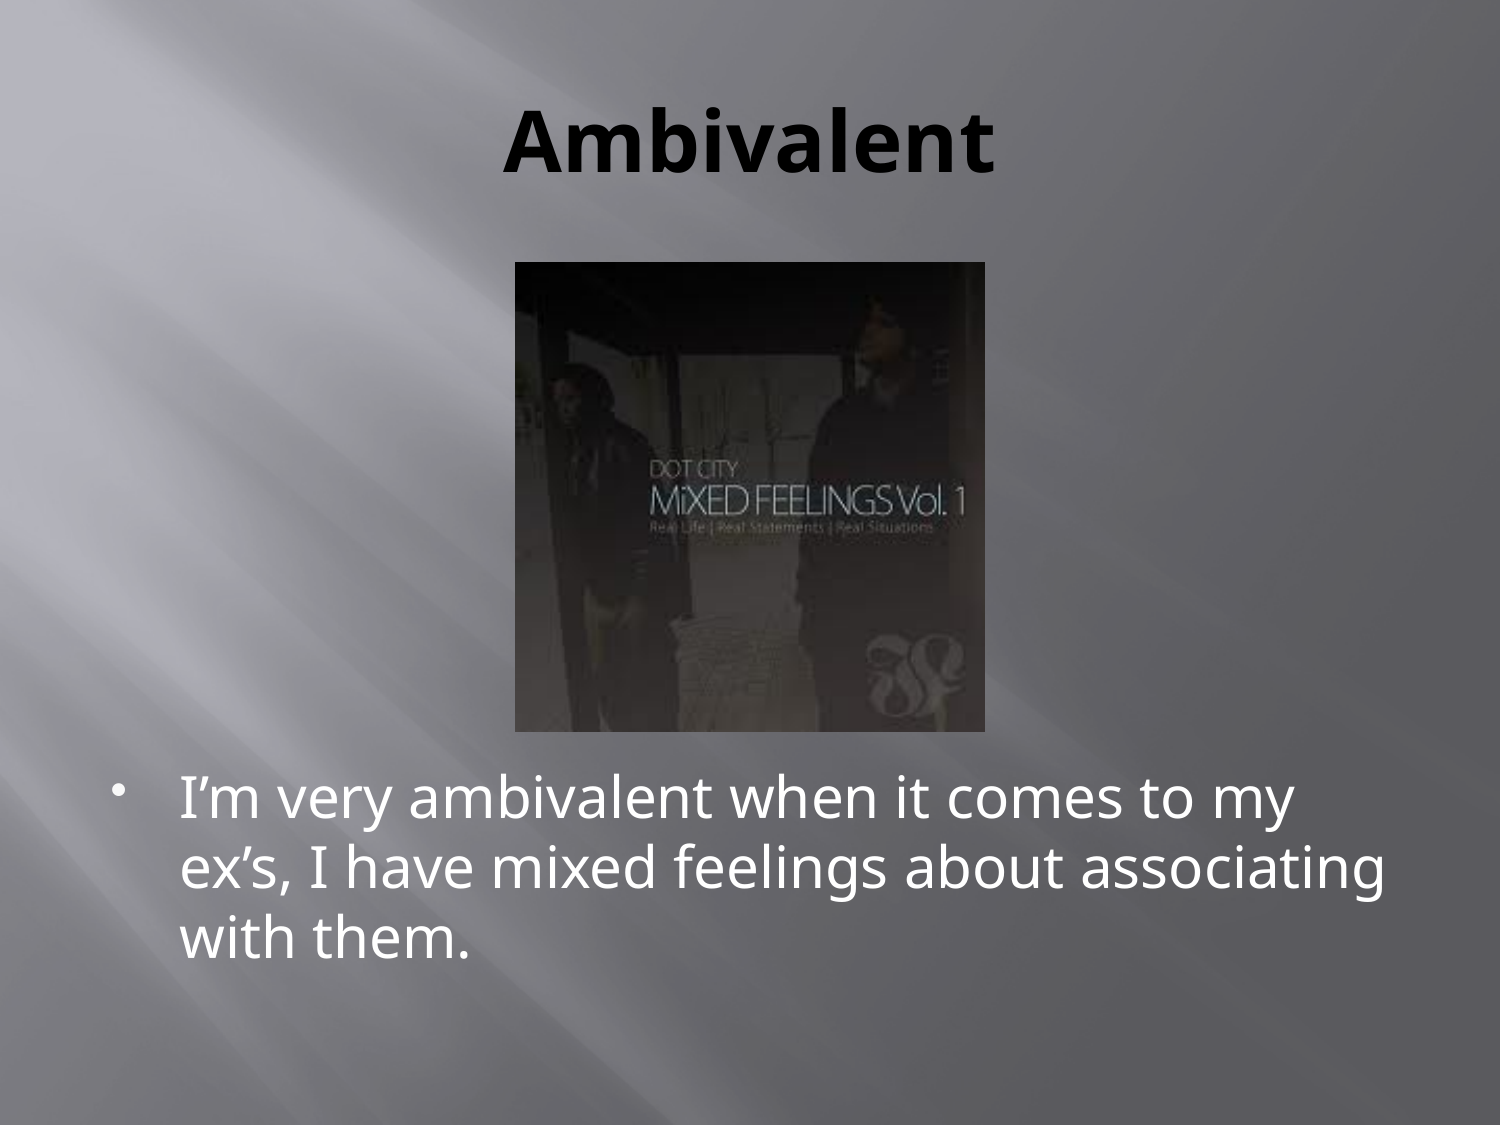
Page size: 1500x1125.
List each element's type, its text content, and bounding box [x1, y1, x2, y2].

picture [515, 262, 985, 732]
list I’m very ambivalent when it comes to my ex’s, I have mixed feelings about associating with them. [75, 262, 1425, 1035]
title Ambivalent [75, 45, 1425, 233]
